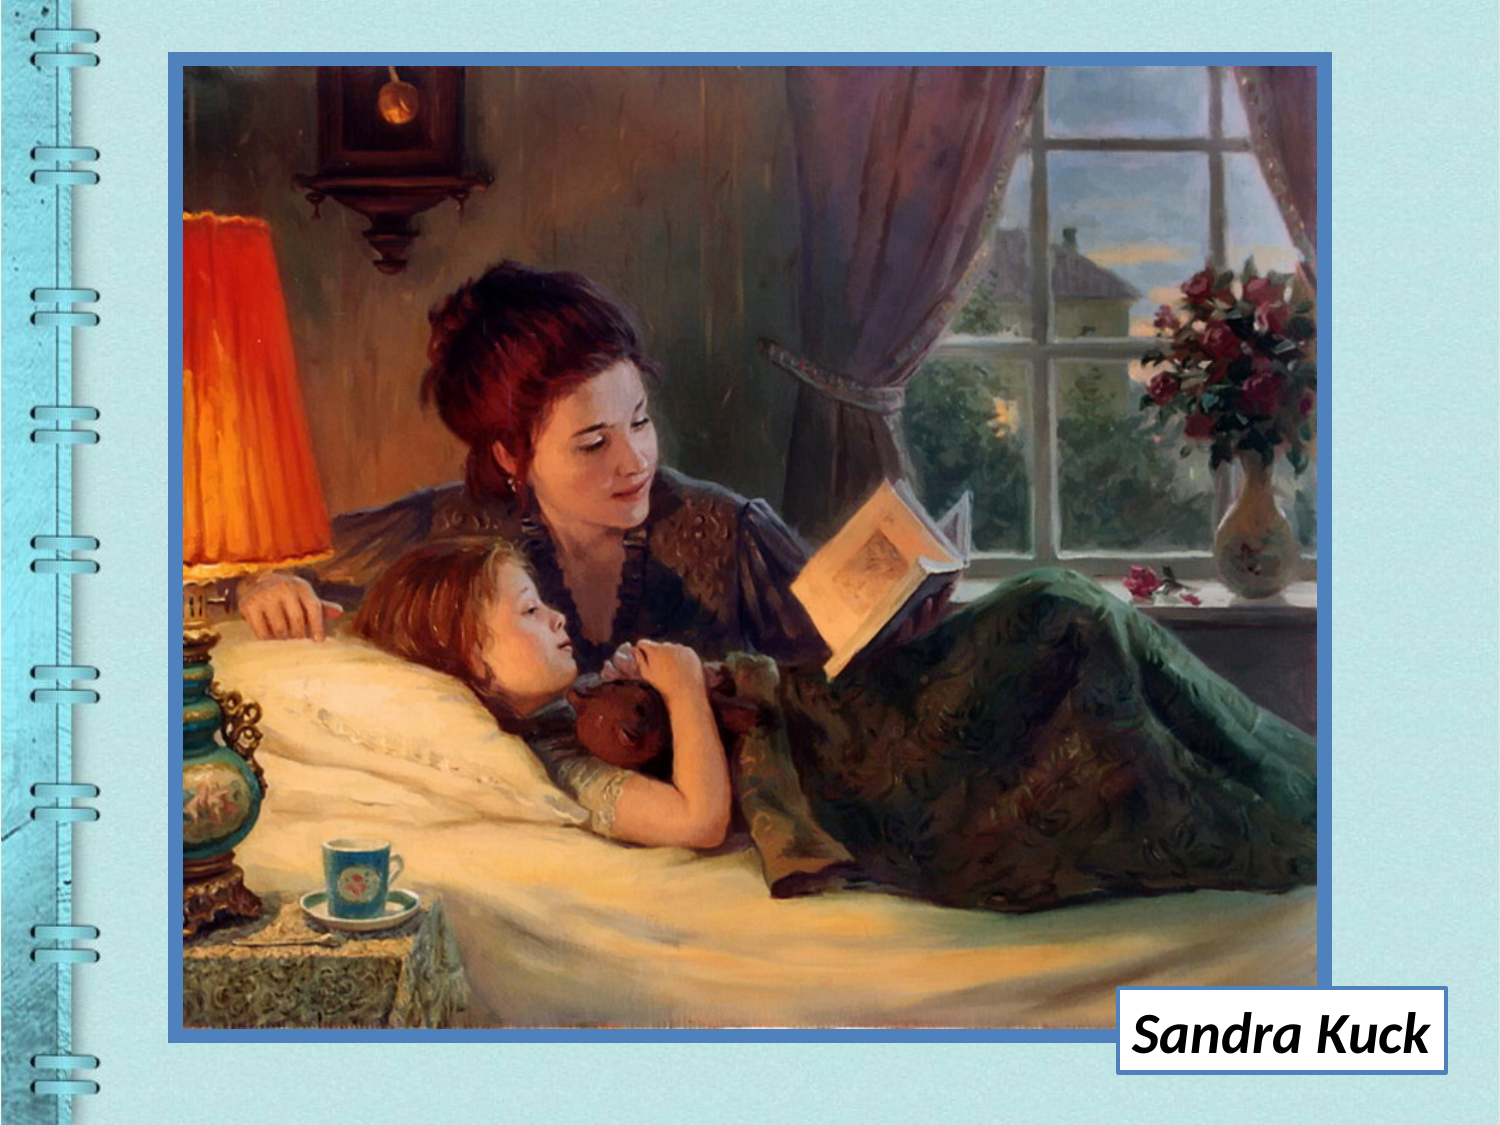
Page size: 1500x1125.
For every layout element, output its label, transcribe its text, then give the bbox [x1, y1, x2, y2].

picture [0, 0, 1500, 1125]
text_box Sandra Kuck [1116, 986, 1448, 1075]
